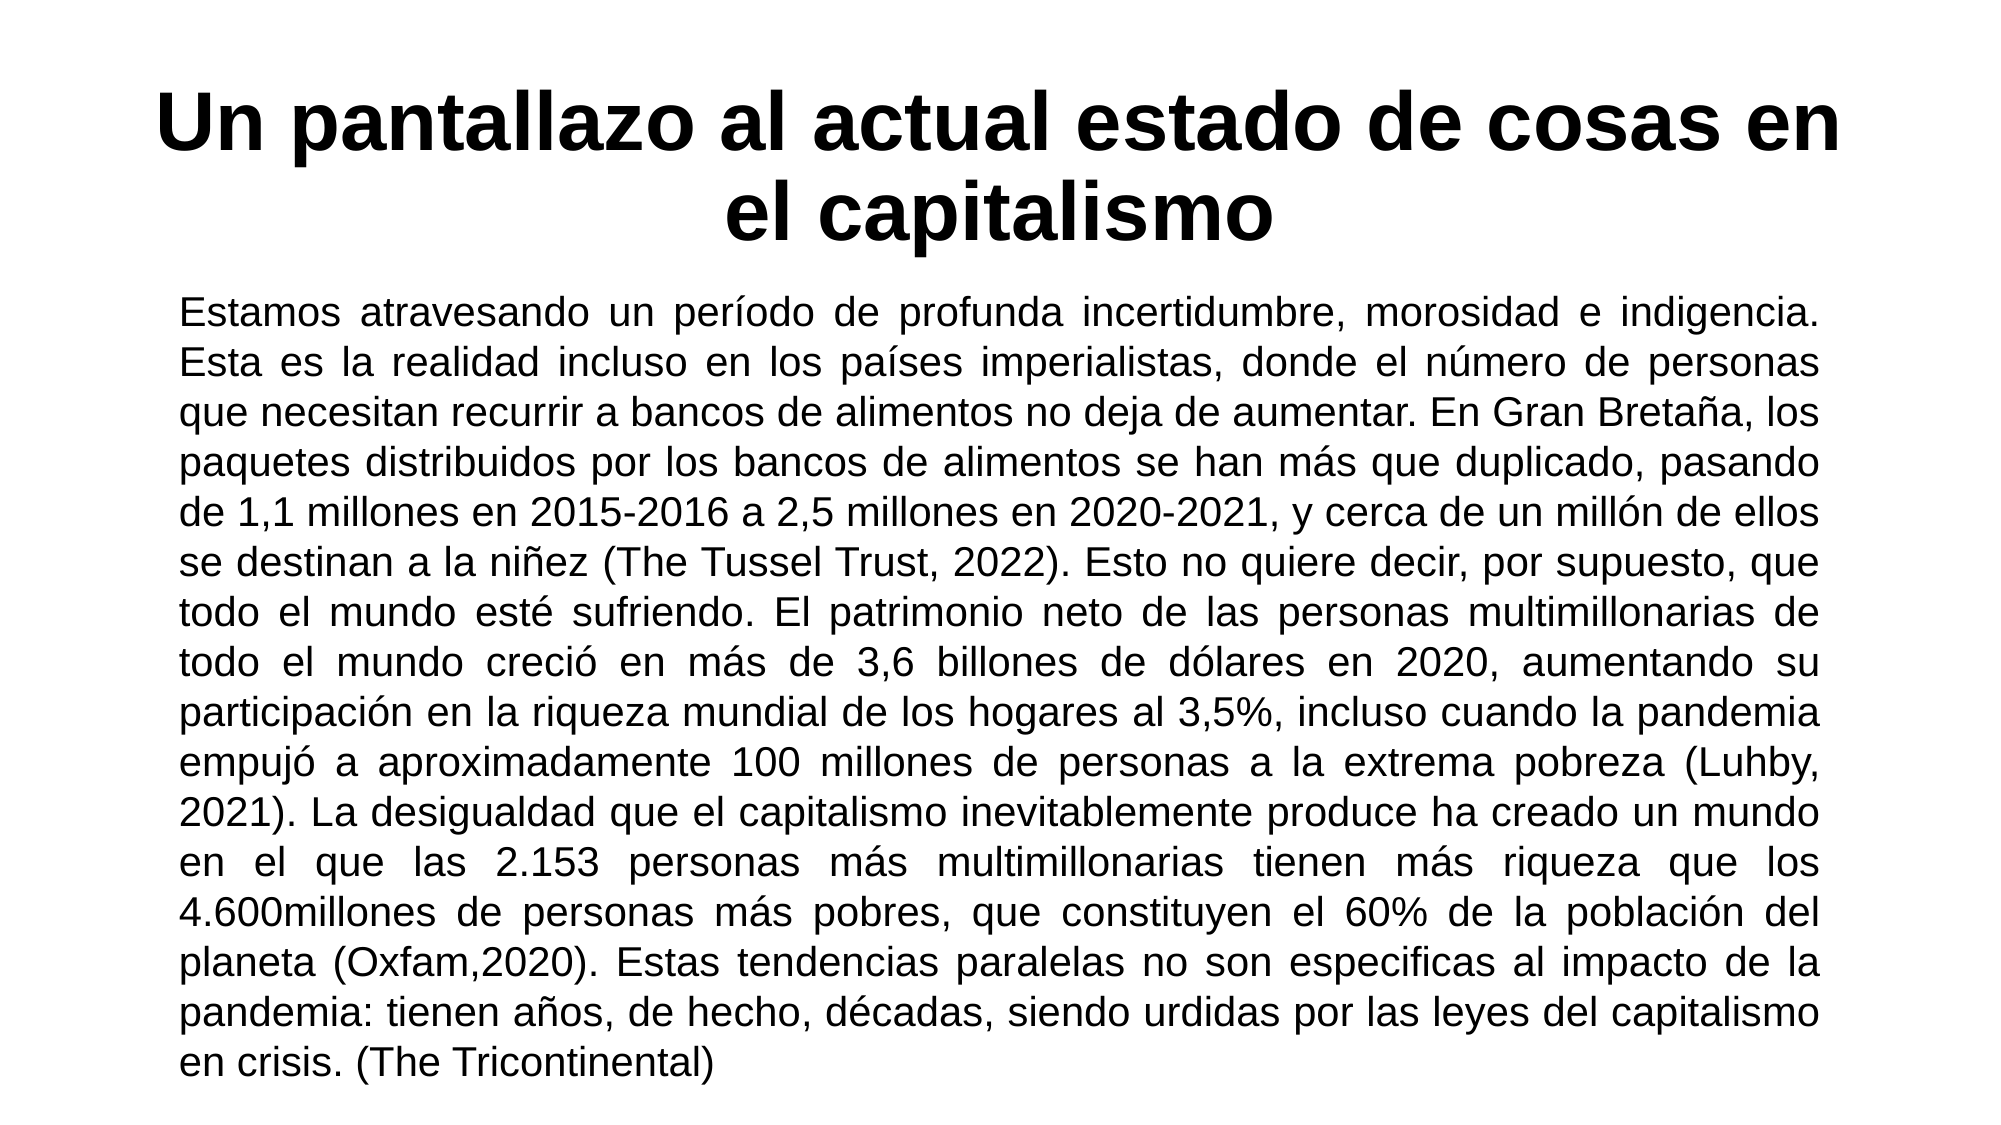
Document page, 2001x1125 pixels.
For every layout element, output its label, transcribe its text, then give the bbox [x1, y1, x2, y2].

text_box Estamos atravesando un período de profunda incertidumbre, morosidad e indigencia. Esta es la realidad incluso en los países imperialistas, donde el número de personas que necesitan recurrir a bancos de alimentos no deja de aumentar. En Gran Bretaña, los paquetes distribuidos por los bancos de alimentos se han más que duplicado, pasando de 1,1 millones en 2015-2016 a 2,5 millones en 2020-2021, y cerca de un millón de ellos se destinan a la niñez (The Tussel Trust, 2022). Esto no quiere decir, por supuesto, que todo el mundo esté sufriendo. El patrimonio neto de las personas multimillonarias de todo el mundo creció en más de 3,6 billones de dólares en 2020, aumentando su participación en la riqueza mundial de los hogares al 3,5%, incluso cuando la pandemia empujó a aproximadamente 100 millones de personas a la extrema pobreza (Luhby, 2021). La desigualdad que el capitalismo inevitablemente produce ha creado un mundo en el que las 2.153 personas más multimillonarias tienen más riqueza que los 4.600millones de personas más pobres, que constituyen el 60% de la población del planeta (Oxfam,2020). Estas tendencias paralelas no son especificas al impacto de la pandemia: tienen años, de hecho, décadas, siendo urdidas por las leyes del capitalismo en crisis. (The Tricontinental) [164, 277, 1836, 1093]
title Un pantallazo al actual estado de cosas en el capitalismo [137, 59, 1863, 278]
